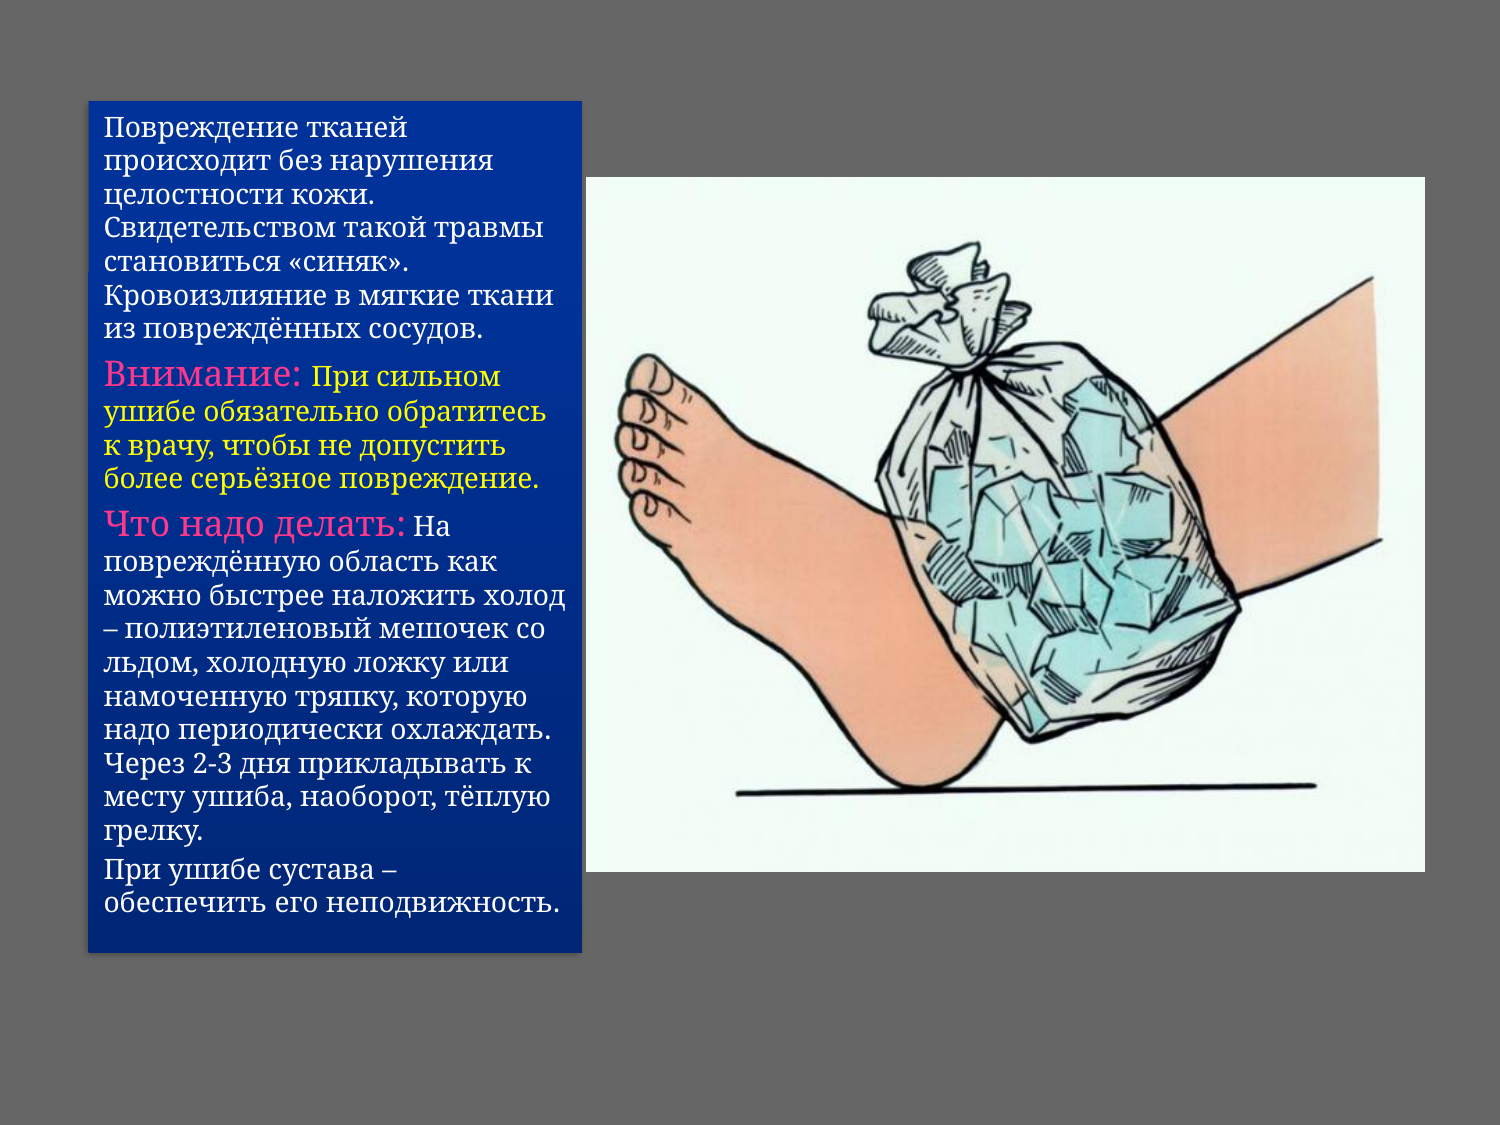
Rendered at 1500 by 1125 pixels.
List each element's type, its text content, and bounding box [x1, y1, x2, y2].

title Ушибы. [75, 44, 569, 236]
list Повреждение тканей происходит без нарушения целостности кожи. Свидетельством такой травмы становиться «синяк». Кровоизлияние в мягкие ткани из повреждённых сосудов. Внимание: При сильном ушибе обязательно обратитесь к врачу, чтобы не допустить более серьёзное повреждение. Что надо делать: На повреждённую область как можно быстрее наложить холод – полиэтиленовый мешочек со льдом, холодную ложку или намоченную тряпку, которую надо периодически охлаждать. Через 2-3 дня прикладывать к месту ушиба, наоборот, тёплую грелку. При ушибе сустава – обеспечить его неподвижность. [88, 101, 582, 953]
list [586, 177, 1426, 873]
